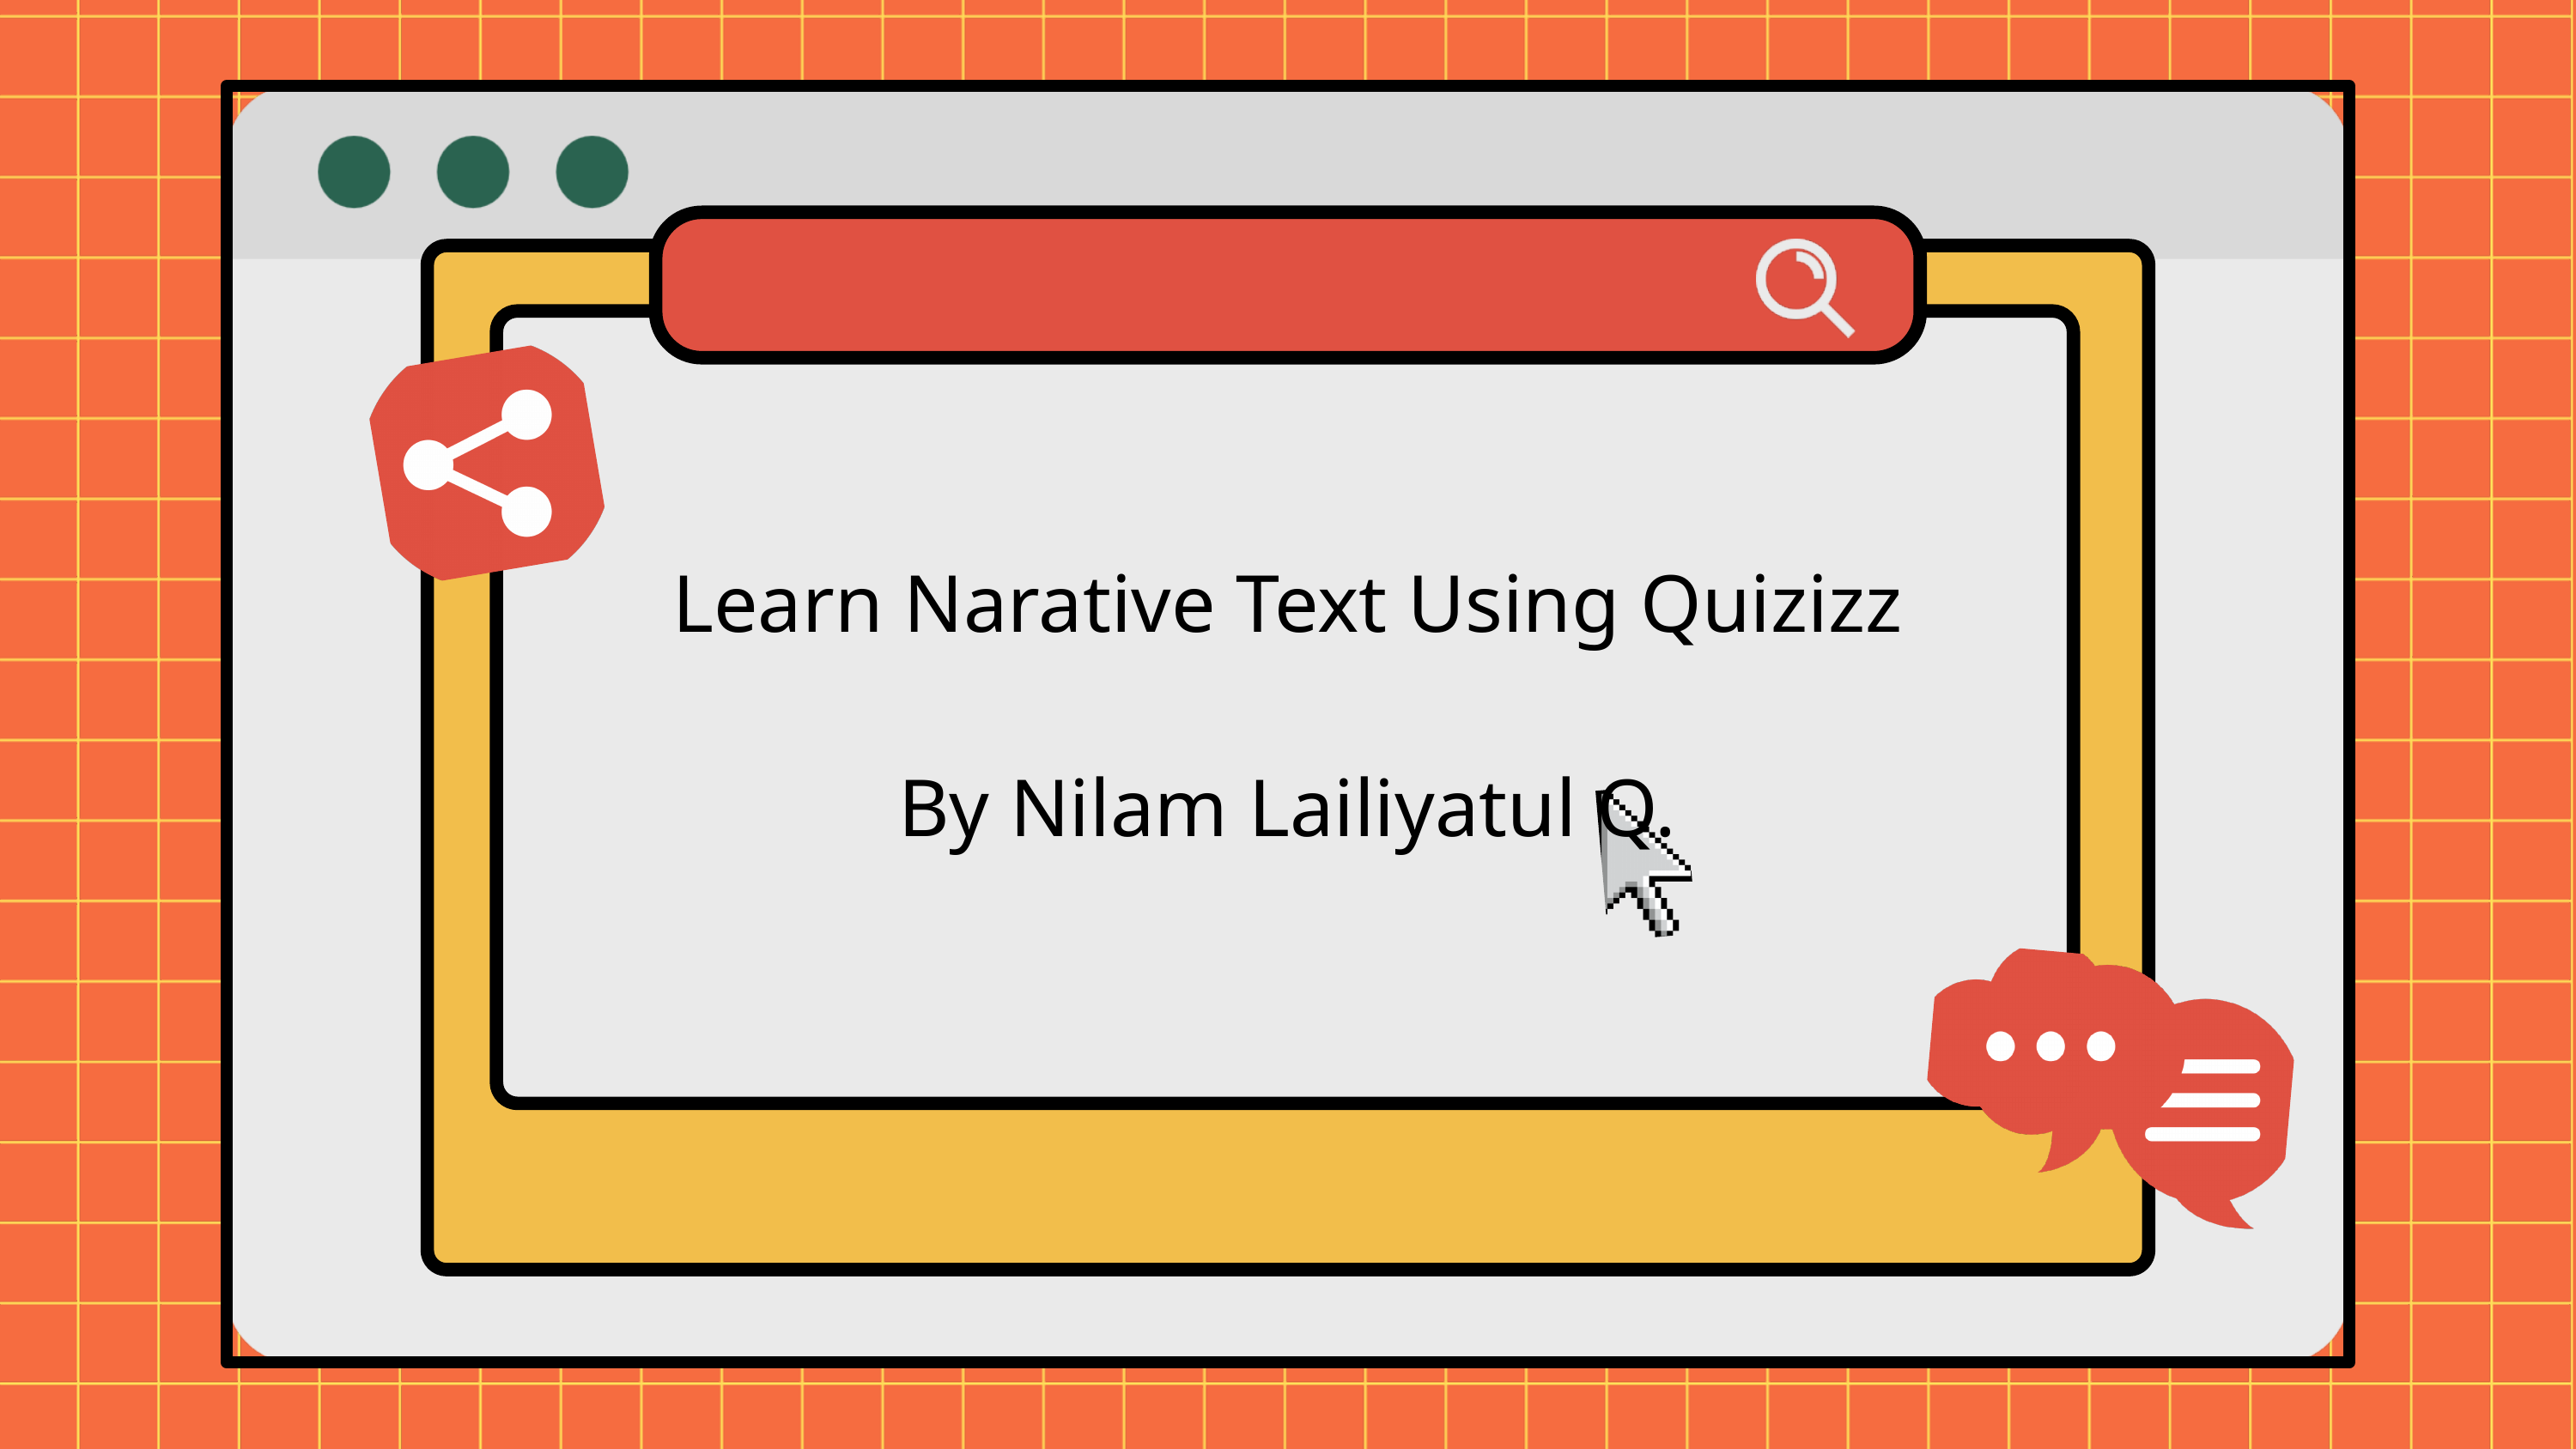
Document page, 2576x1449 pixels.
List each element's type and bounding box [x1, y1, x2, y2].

text_box [655, 212, 1921, 358]
text_box [2152, 960, 2302, 1233]
text_box [227, 86, 2349, 1363]
text_box [495, 310, 2074, 1104]
text_box [0, 0, 2573, 1449]
text_box [427, 245, 2149, 1270]
text_box [361, 363, 422, 589]
